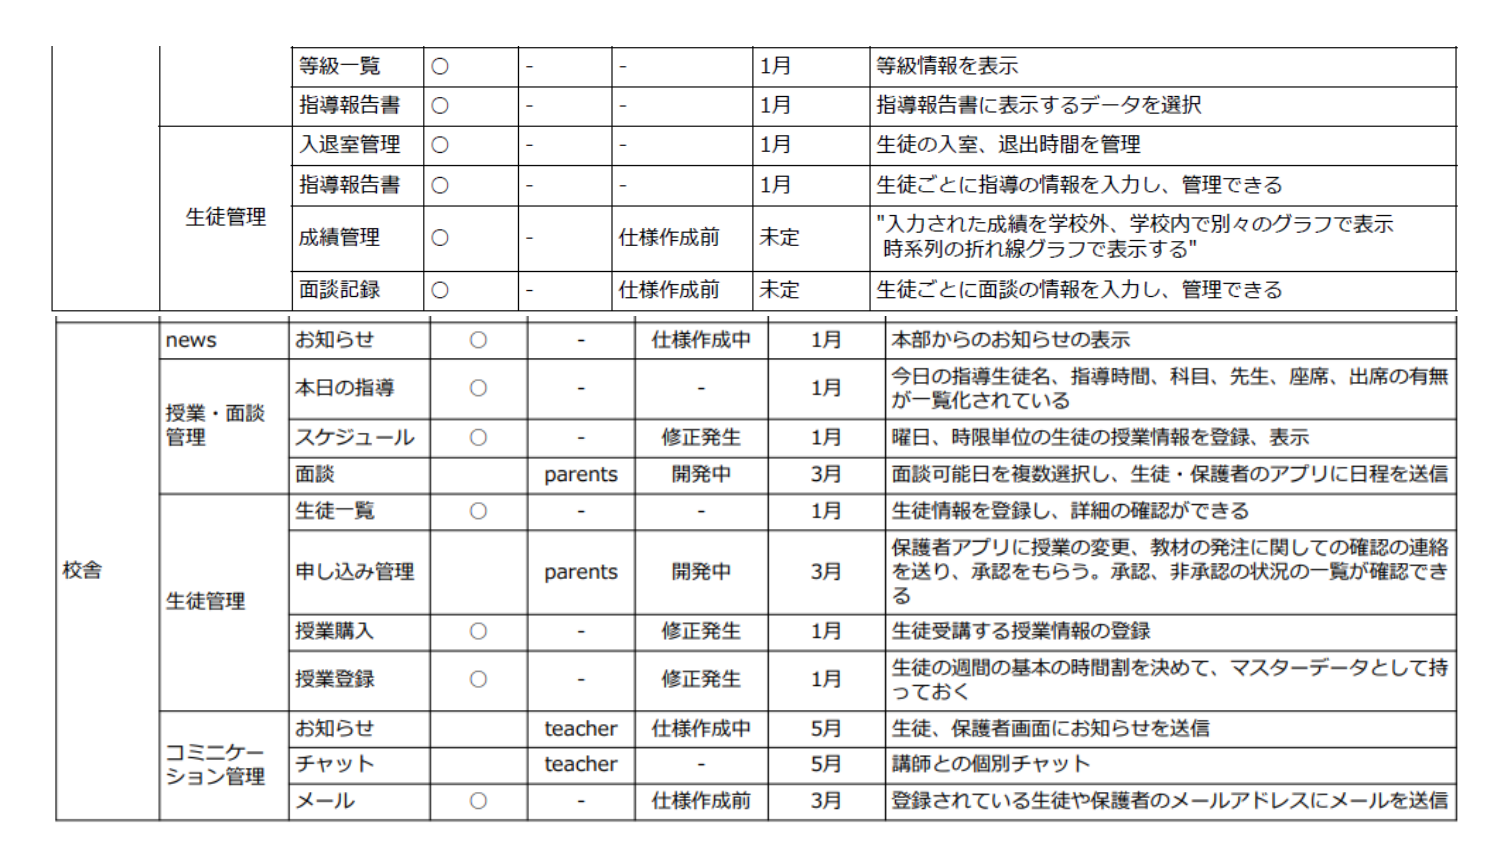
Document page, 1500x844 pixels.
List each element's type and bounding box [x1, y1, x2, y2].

picture [34, 46, 1467, 833]
